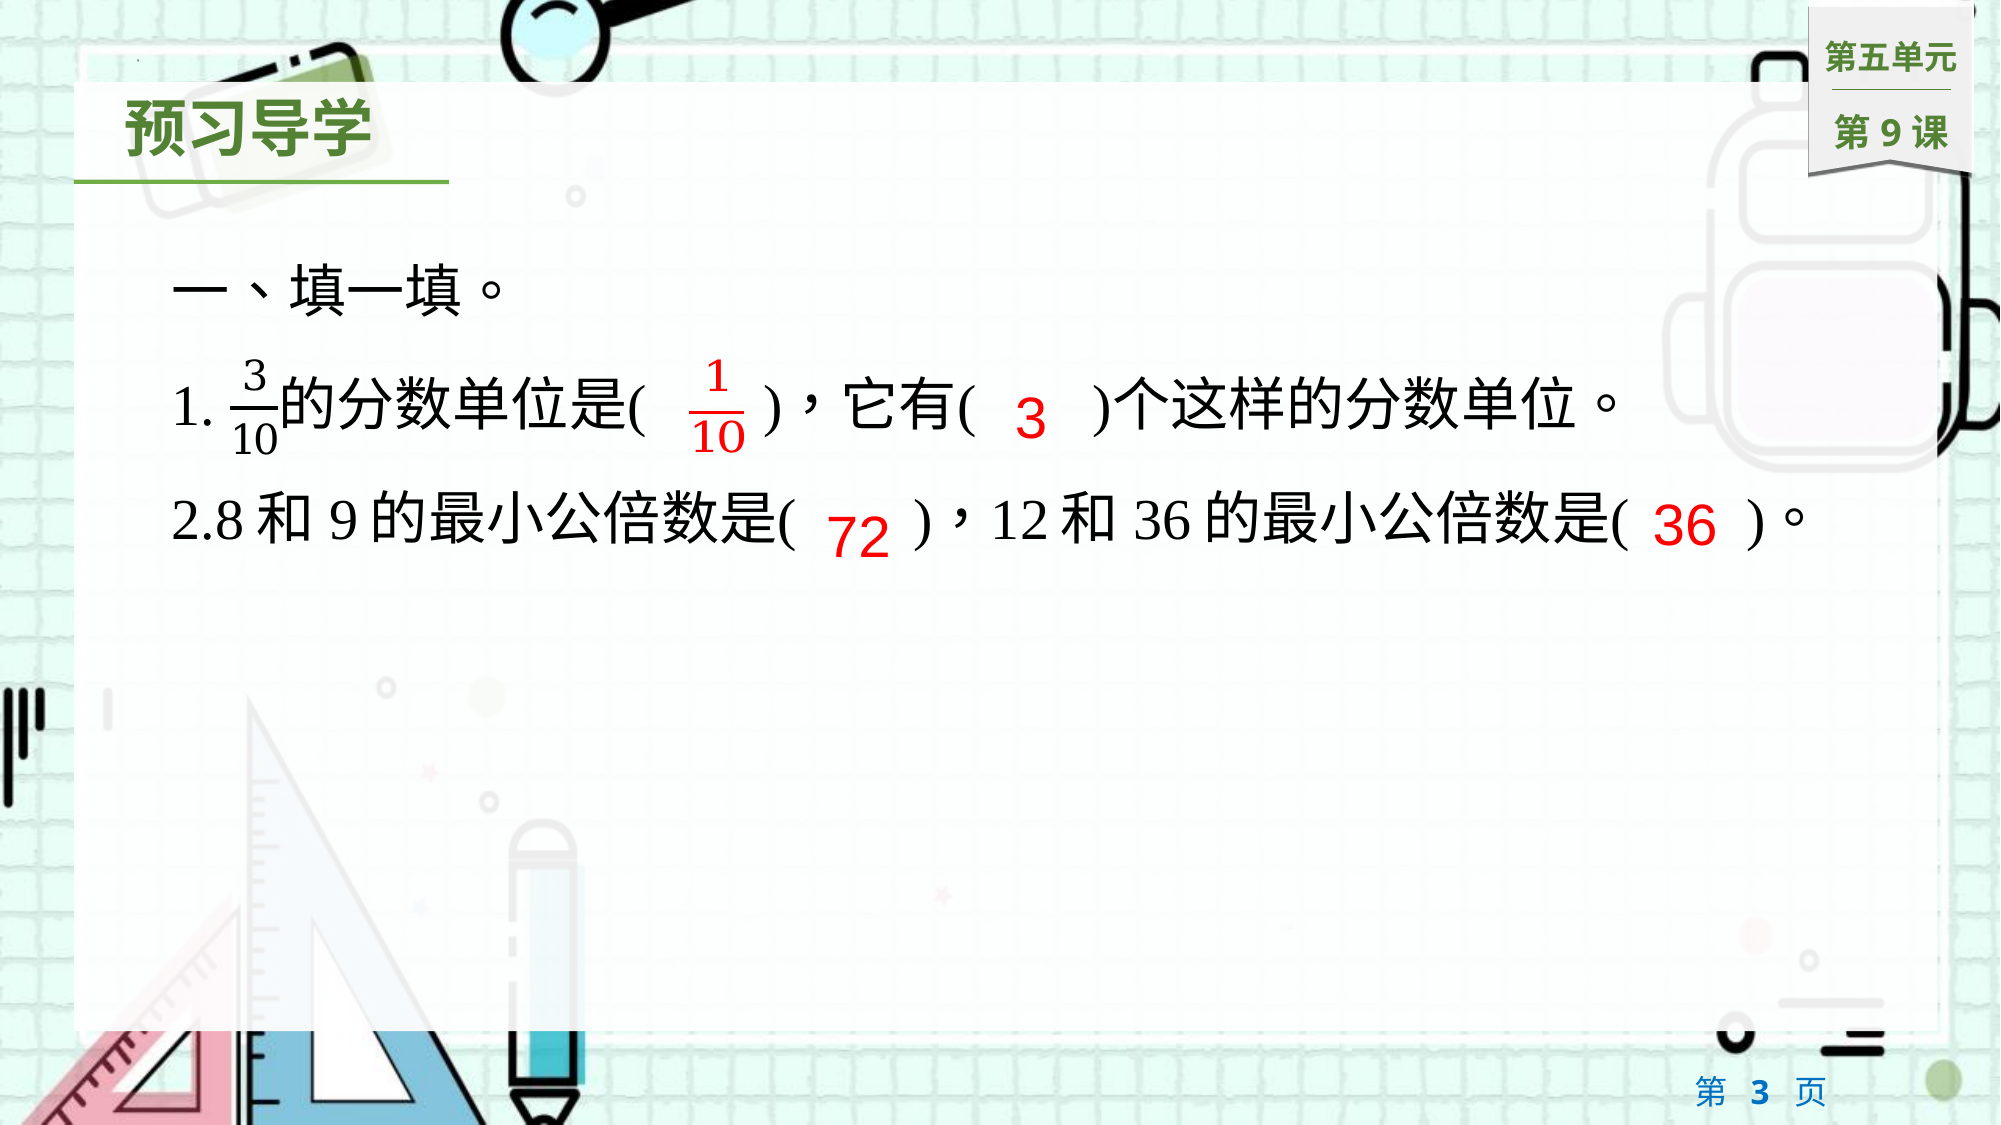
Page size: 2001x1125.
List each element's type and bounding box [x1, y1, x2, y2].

picture [0, 0, 2000, 1125]
picture [1938, 168, 1971, 176]
text_box [633, 349, 799, 461]
text_box [171, 243, 1910, 860]
